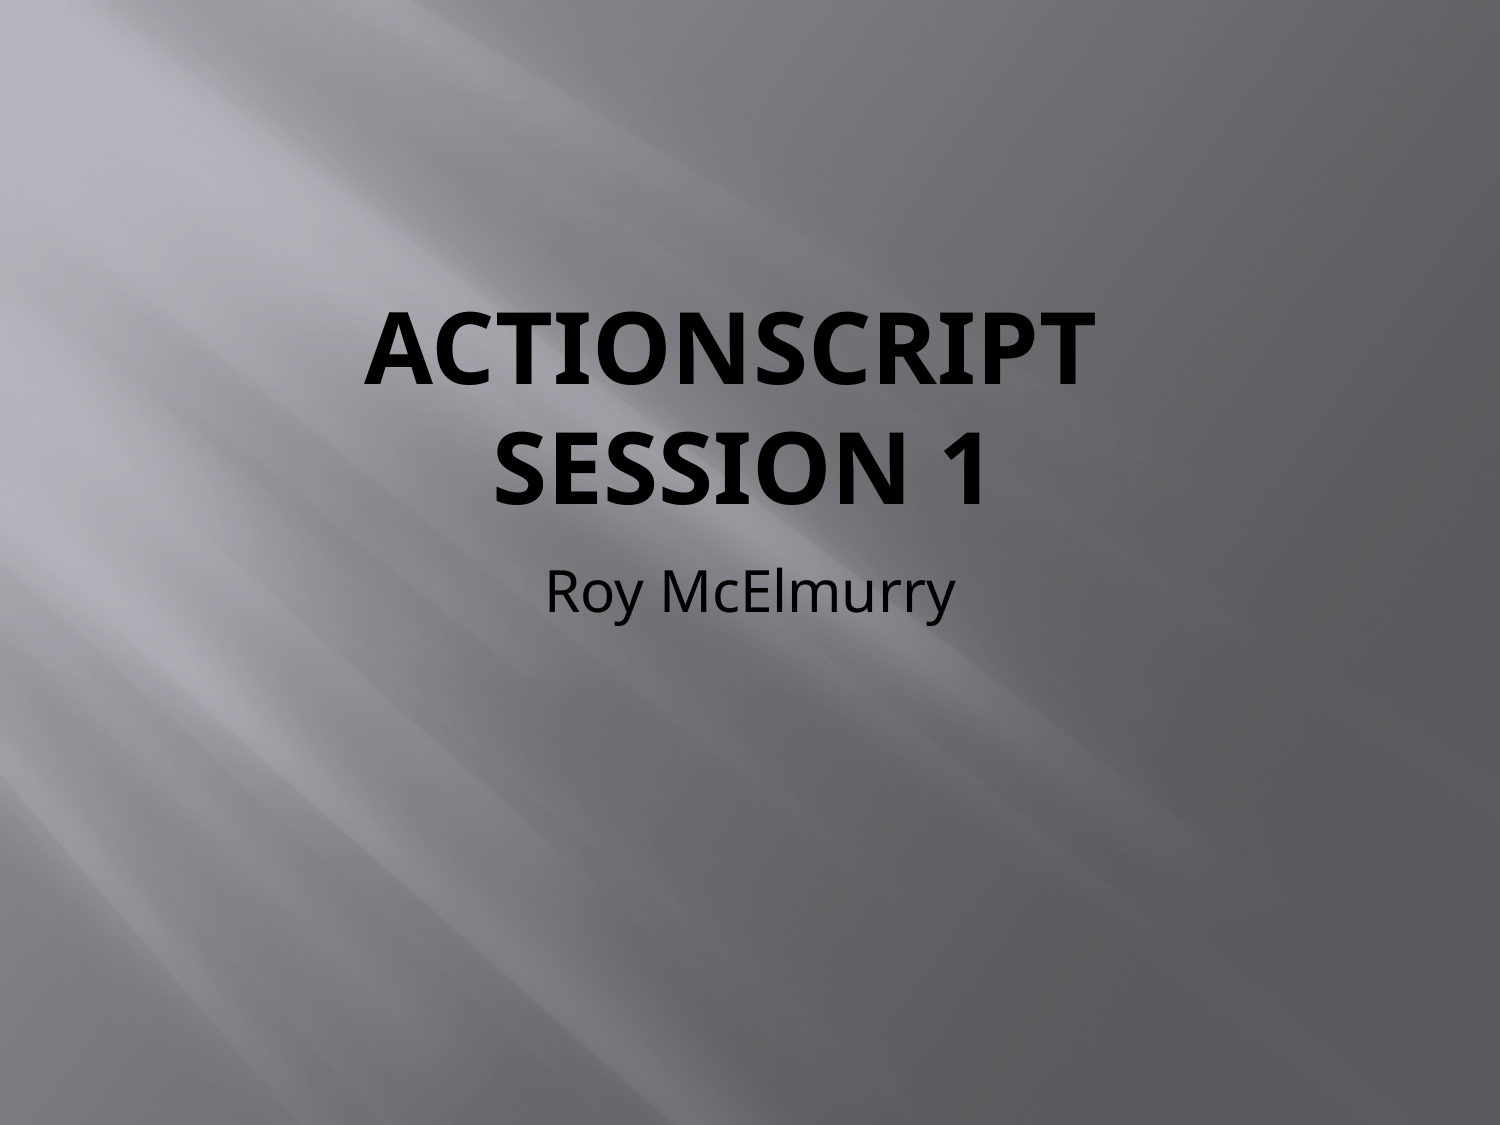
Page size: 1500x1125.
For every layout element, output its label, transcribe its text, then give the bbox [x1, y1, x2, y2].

subtitle Roy McElmurry [225, 546, 1275, 834]
title Actionscript Session 1 [69, 224, 1420, 525]
